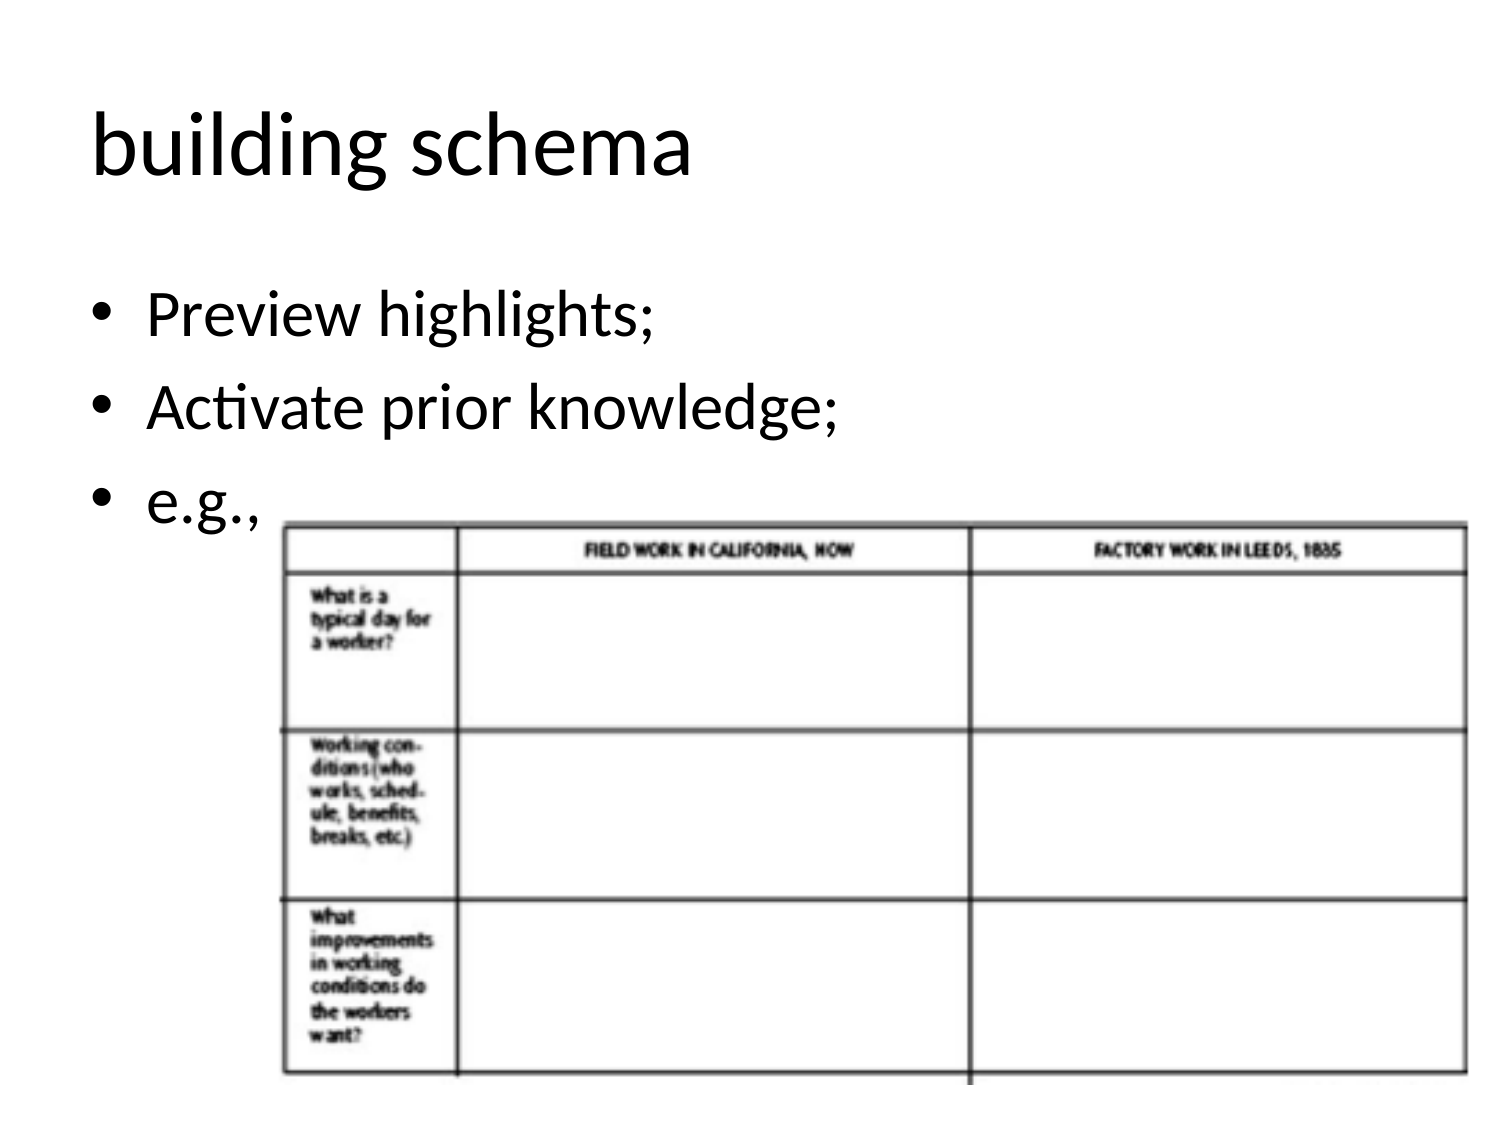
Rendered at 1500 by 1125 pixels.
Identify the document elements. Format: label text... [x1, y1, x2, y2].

title building schema [75, 45, 1425, 233]
list Preview highlights; Activate prior knowledge; e.g., [75, 262, 1425, 1005]
picture [261, 504, 1488, 1085]
